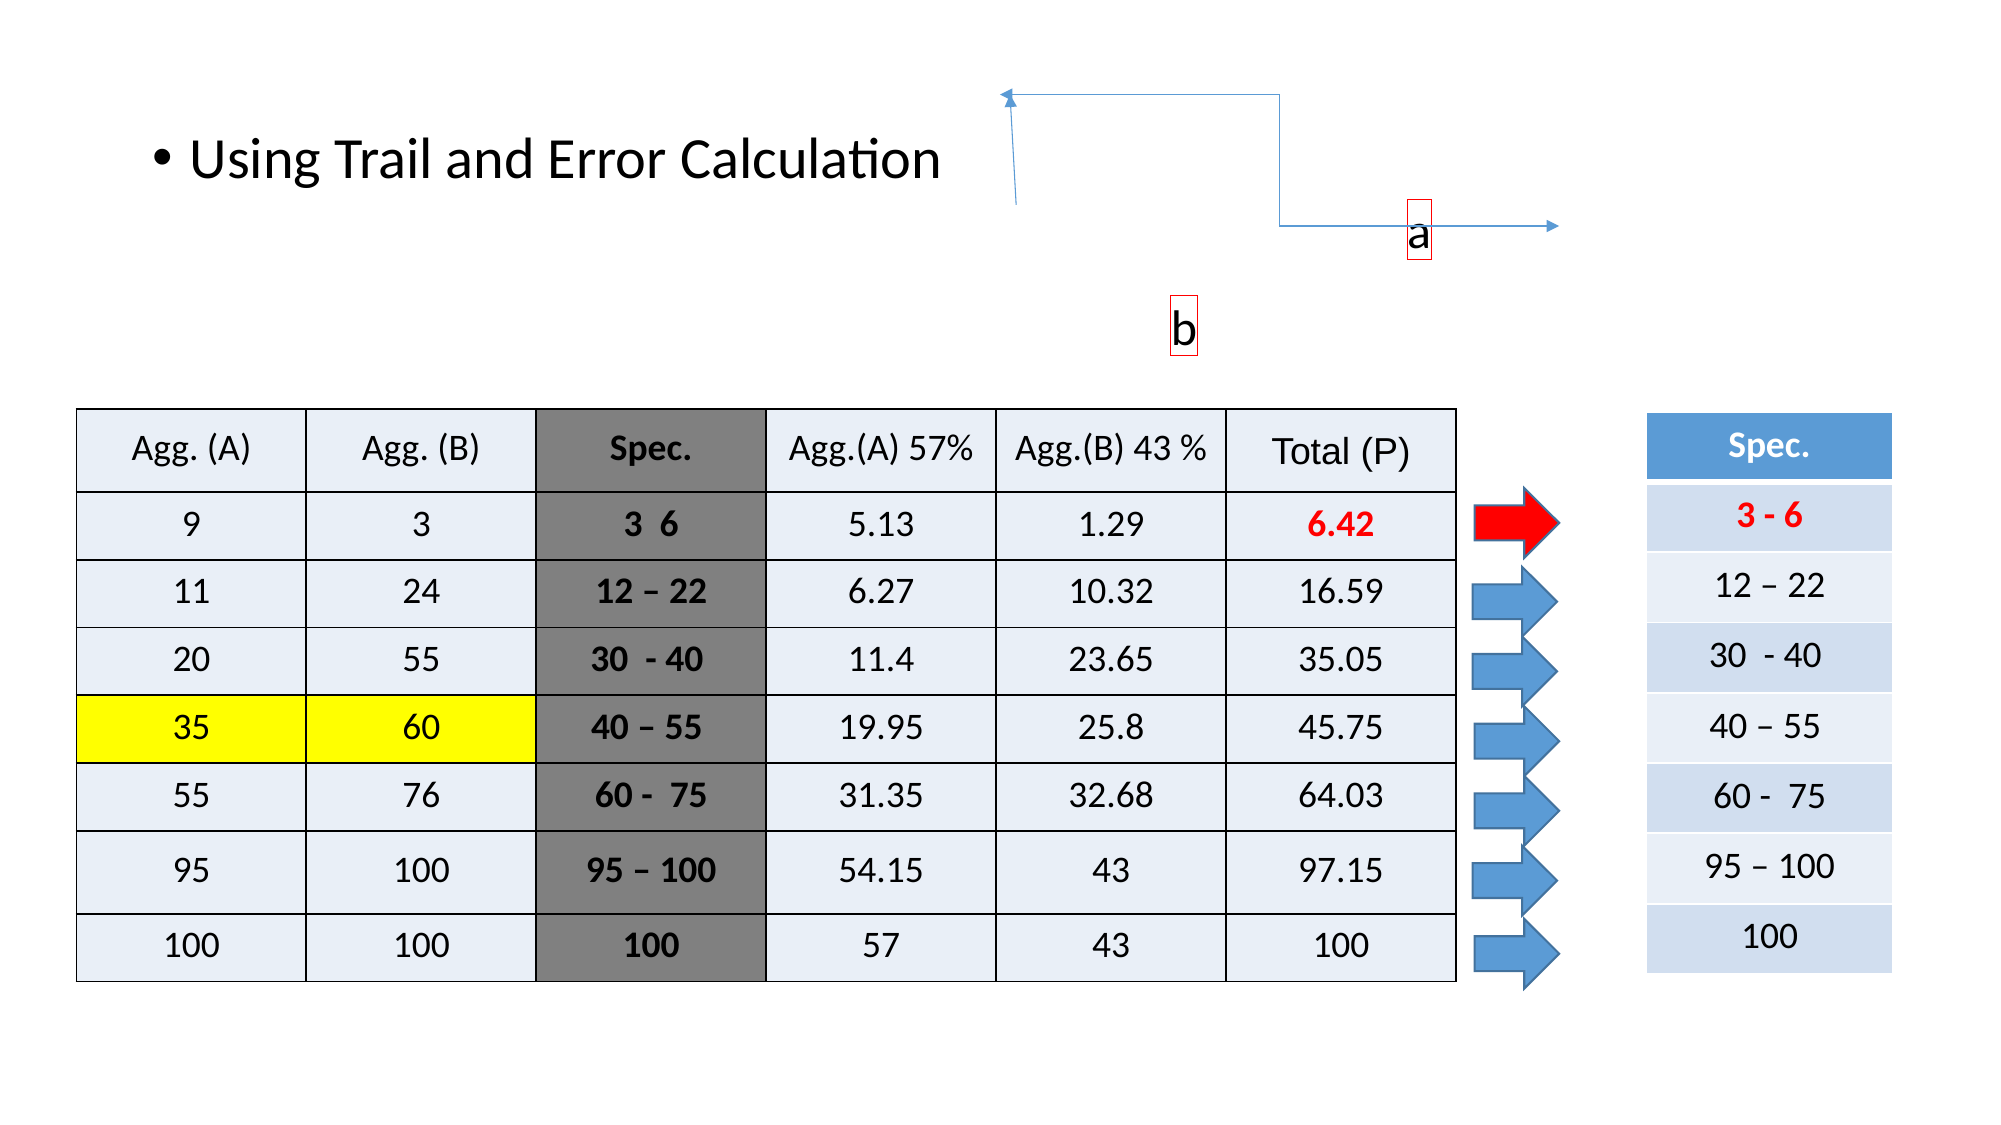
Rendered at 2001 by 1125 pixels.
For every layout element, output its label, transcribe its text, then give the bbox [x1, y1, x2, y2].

table_cell 43 [997, 832, 1225, 913]
table_cell 20 [77, 628, 305, 694]
table_cell 76 [307, 764, 535, 830]
table_cell 9 [77, 493, 305, 559]
text_box [1471, 564, 1559, 636]
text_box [999, 94, 1560, 226]
table_cell 100 [1647, 905, 1892, 973]
table_cell 6.42 [1227, 493, 1455, 559]
table_cell 3 6 [537, 493, 765, 559]
table_cell 43 [997, 915, 1225, 981]
table_cell 60 - 75 [1647, 764, 1892, 832]
table_cell 11 [77, 561, 305, 627]
table_cell 3 - 6 [1647, 485, 1892, 551]
table_cell 95 – 100 [1647, 834, 1892, 903]
table_cell 45.75 [1227, 696, 1455, 762]
table_cell 10.32 [997, 561, 1225, 627]
table_cell 30 - 40 [1647, 623, 1892, 692]
table_cell 100 [77, 915, 305, 981]
table_cell 1.29 [997, 493, 1225, 559]
table_cell 25.8 [997, 696, 1225, 762]
table_header Spec. [1647, 413, 1892, 479]
table_cell 97.15 [1227, 832, 1455, 913]
table_cell 64.03 [1227, 764, 1455, 830]
text_box [1471, 843, 1559, 918]
table_header Agg.(A) 57% [767, 410, 995, 491]
table_cell 60 - 75 [537, 764, 765, 830]
table_cell 40 – 55 [1647, 694, 1892, 762]
text_box [1473, 916, 1561, 992]
table_cell 54.15 [767, 832, 995, 913]
table_cell 100 [307, 832, 535, 913]
table_cell 57 [767, 915, 995, 981]
table_cell 12 – 22 [1647, 553, 1892, 622]
table_cell 32.68 [997, 764, 1225, 830]
text_box [1473, 485, 1561, 561]
table_cell 95 [77, 832, 305, 913]
table_header Agg. (B) [307, 410, 535, 491]
table_cell 35 [77, 696, 305, 762]
table_cell 31.35 [767, 764, 995, 830]
table_cell 60 [307, 696, 535, 762]
table_cell 16.59 [1227, 561, 1455, 627]
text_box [1009, 94, 1017, 205]
table_cell 19.95 [767, 696, 995, 762]
table_cell 23.65 [997, 628, 1225, 694]
table_cell 35.05 [1227, 628, 1455, 694]
table_cell 5.13 [767, 493, 995, 559]
text_box [1473, 703, 1561, 776]
table_cell 100 [537, 915, 765, 981]
table_header Agg.(B) 43 % [997, 410, 1225, 491]
table_cell 12 – 22 [537, 561, 765, 627]
list Using Trail and Error Calculation [137, 120, 1863, 1014]
table_header Agg. (A) [77, 410, 305, 491]
table_cell 55 [307, 628, 535, 694]
table_cell 3 [307, 493, 535, 559]
table_header Total (P) [1227, 410, 1455, 491]
table_cell 11.4 [767, 628, 995, 694]
table_cell 40 – 55 [537, 696, 765, 762]
table_cell 100 [1227, 915, 1455, 981]
table_cell 100 [307, 915, 535, 981]
table_cell 55 [77, 764, 305, 830]
text_box [1473, 773, 1561, 847]
table_cell 95 – 100 [537, 832, 765, 913]
table_cell 24 [307, 561, 535, 627]
text_box [1471, 634, 1559, 709]
table_cell 6.27 [767, 561, 995, 627]
table_header Spec. [537, 410, 765, 491]
table_cell 30 - 40 [537, 628, 765, 694]
